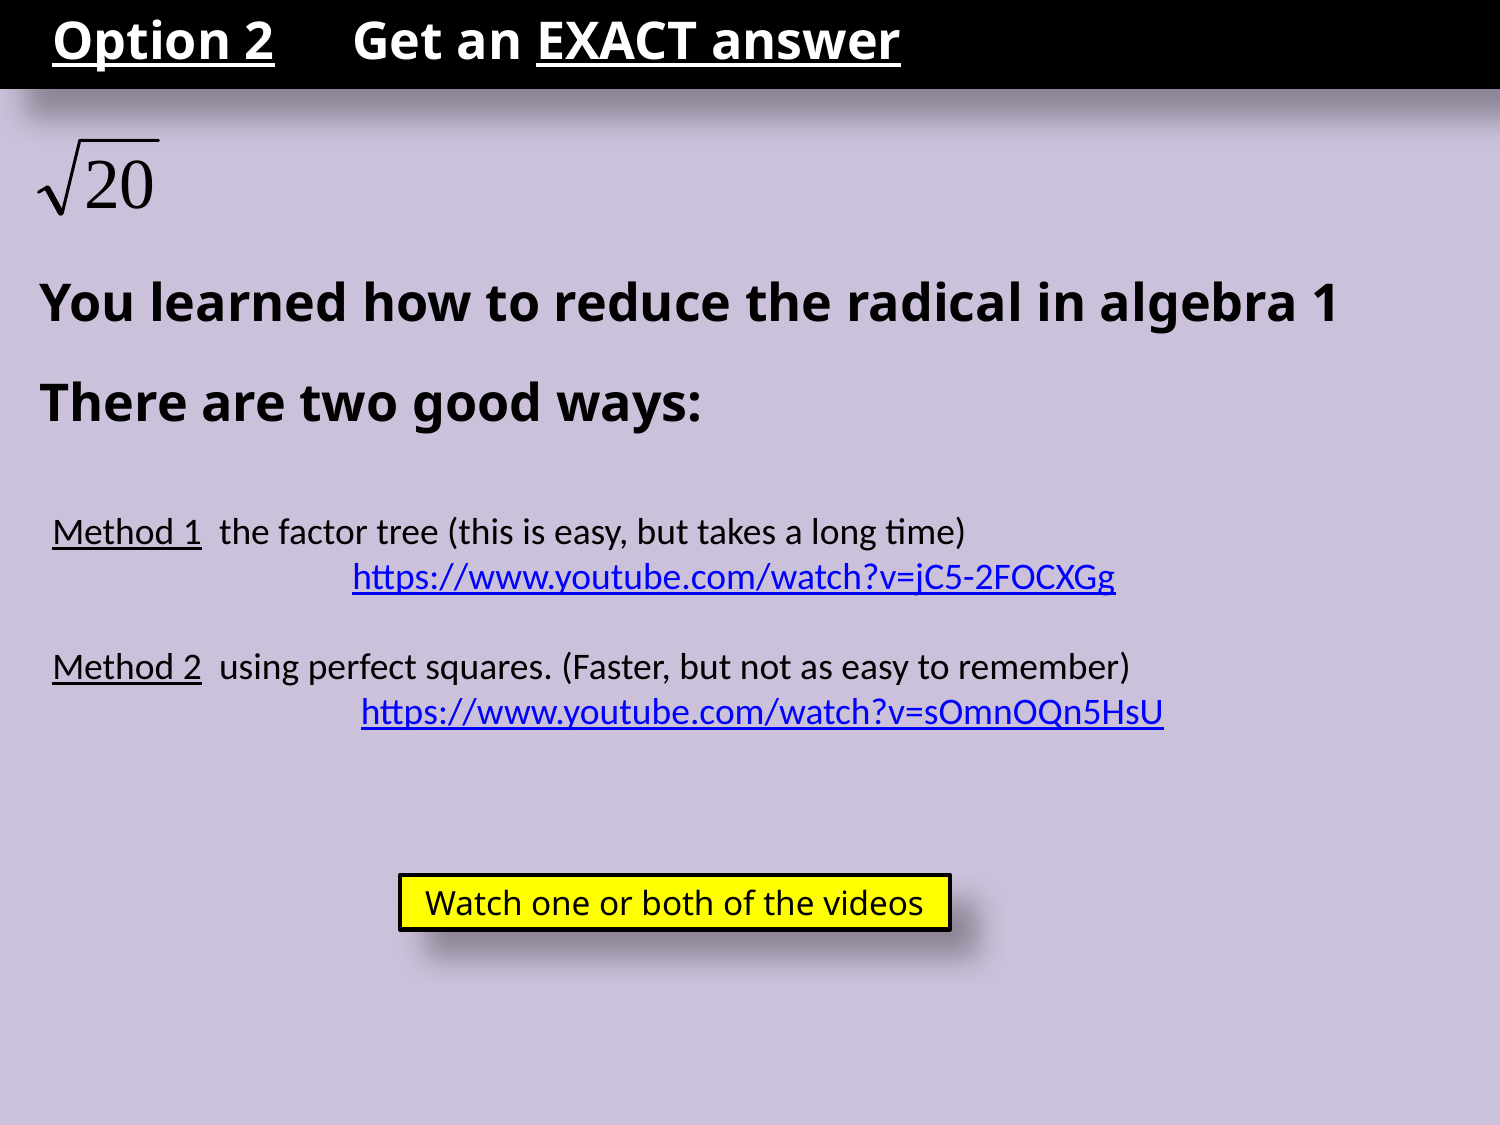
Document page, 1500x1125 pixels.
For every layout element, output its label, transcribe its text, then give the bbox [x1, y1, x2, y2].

text_box You learned how to reduce the radical in algebra 1 [24, 262, 1463, 340]
text_box There are two good ways: [24, 362, 1463, 440]
text_box [0, 0, 1500, 89]
text_box Method 1 the factor tree (this is easy, but takes a long time) https://www.youtube.com/watch?v=jC5-2FOCXGg Method 2 using perfect squares. (Faster, but not as easy to remember) https://www.youtube.com/watch?v=sOmnOQn5HsU [37, 499, 1413, 785]
text_box Option 2 Get an EXACT answer [37, 0, 1475, 78]
text_box Watch one or both of the videos [399, 874, 950, 930]
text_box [24, 124, 175, 233]
